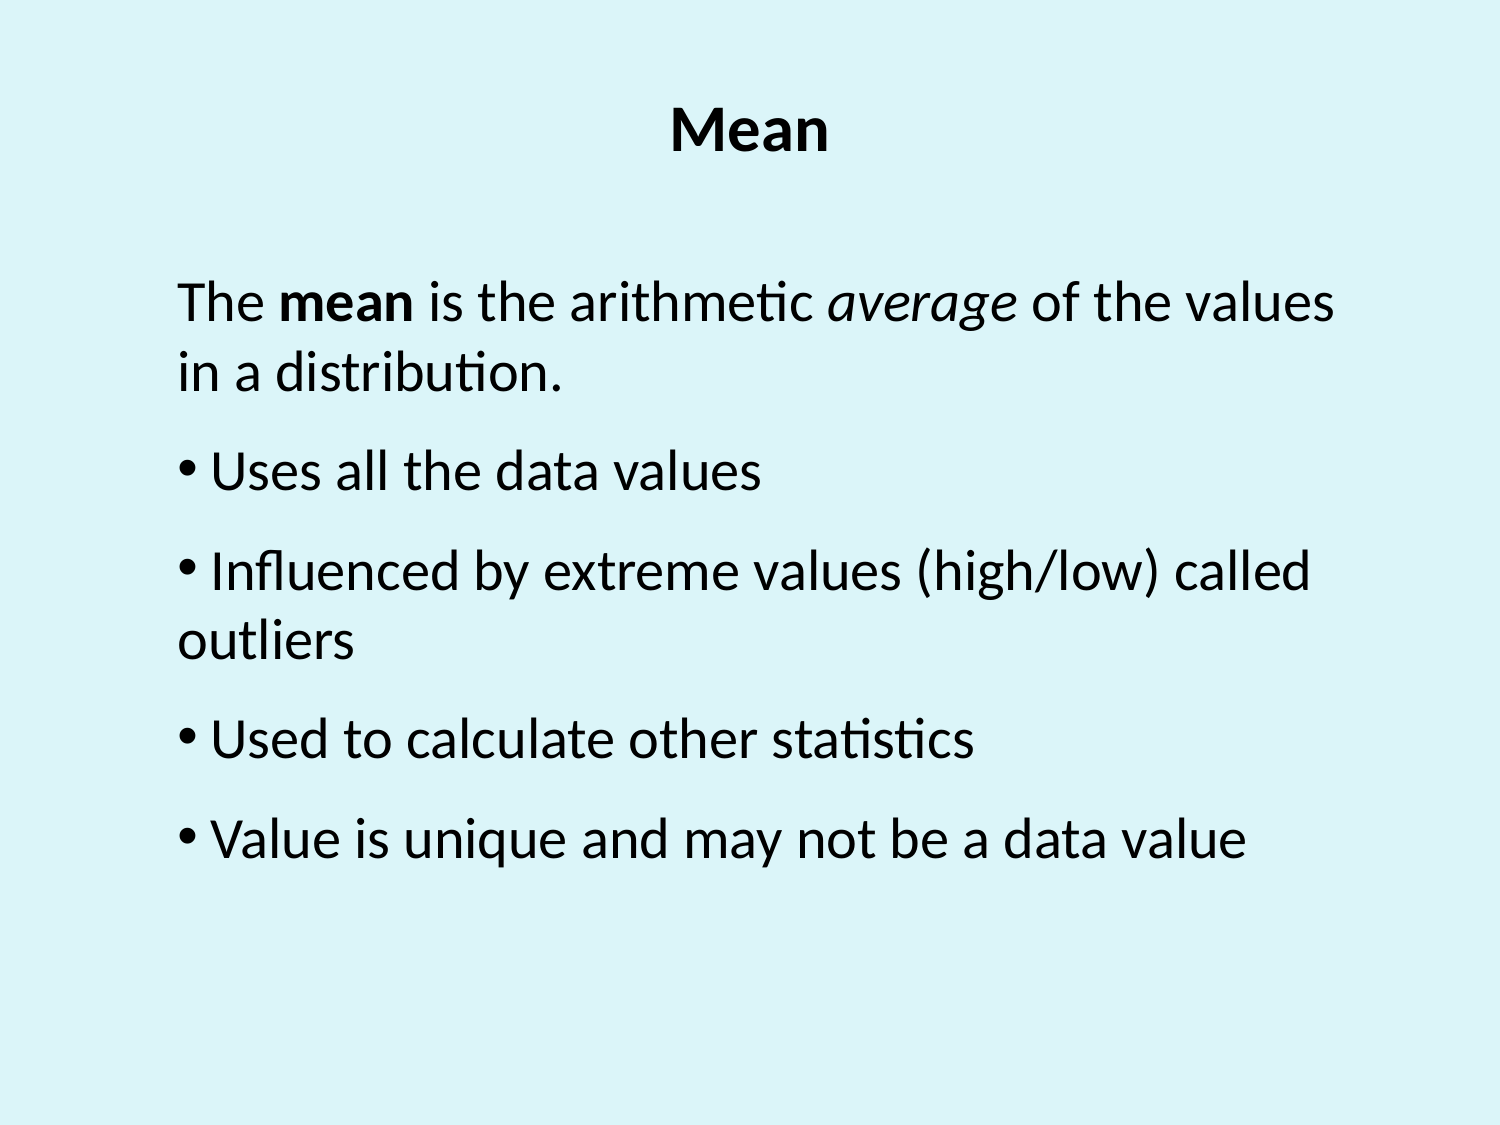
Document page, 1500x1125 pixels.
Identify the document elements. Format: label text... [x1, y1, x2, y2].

title Mean [112, 62, 1388, 188]
text_box The mean is the arithmetic average of the values in a distribution. Uses all the data values Influenced by extreme values (high/low) called outliers Used to calculate other statistics Value is unique and may not be a data value [162, 255, 1363, 1048]
